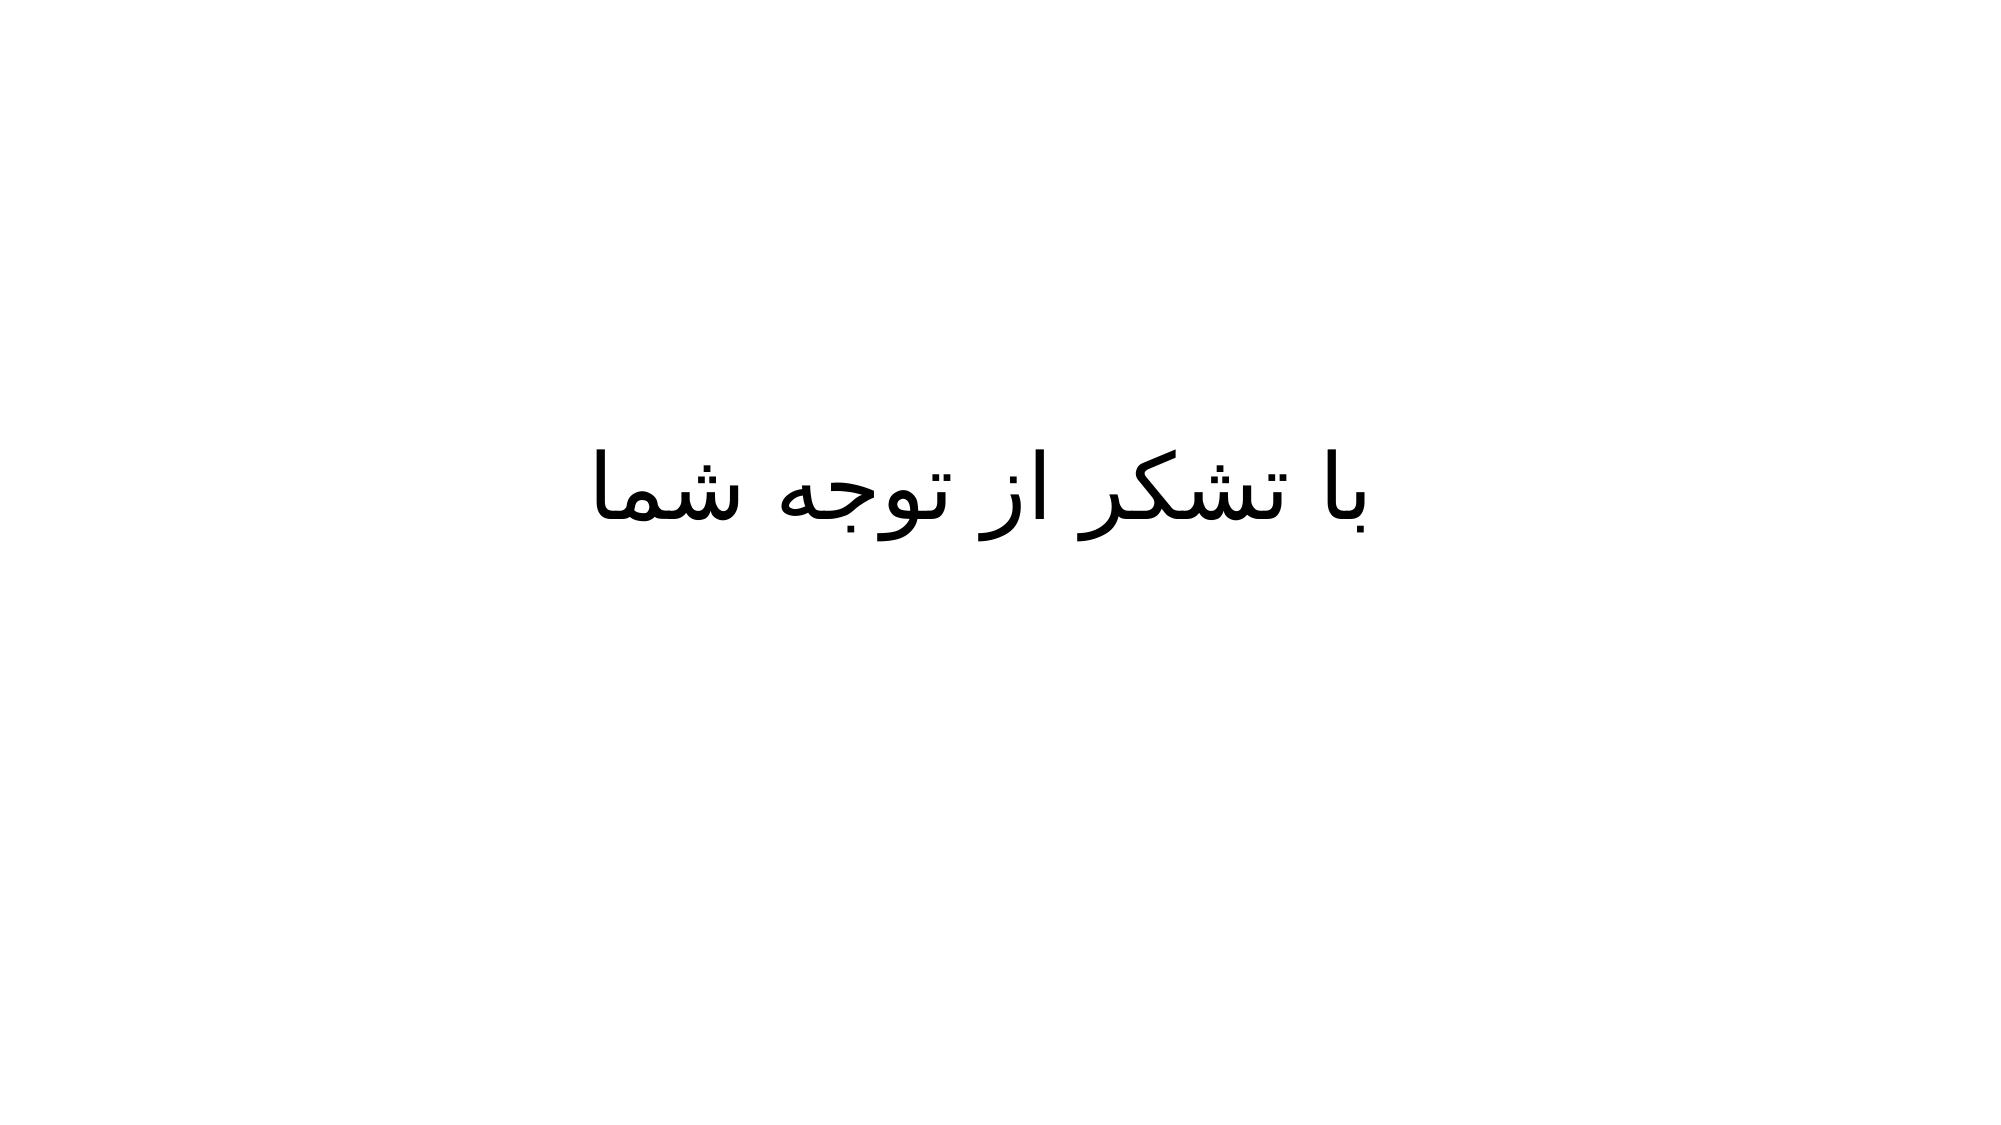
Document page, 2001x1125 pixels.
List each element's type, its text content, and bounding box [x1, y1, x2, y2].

title با تشکر از توجه شما [118, 380, 1844, 599]
